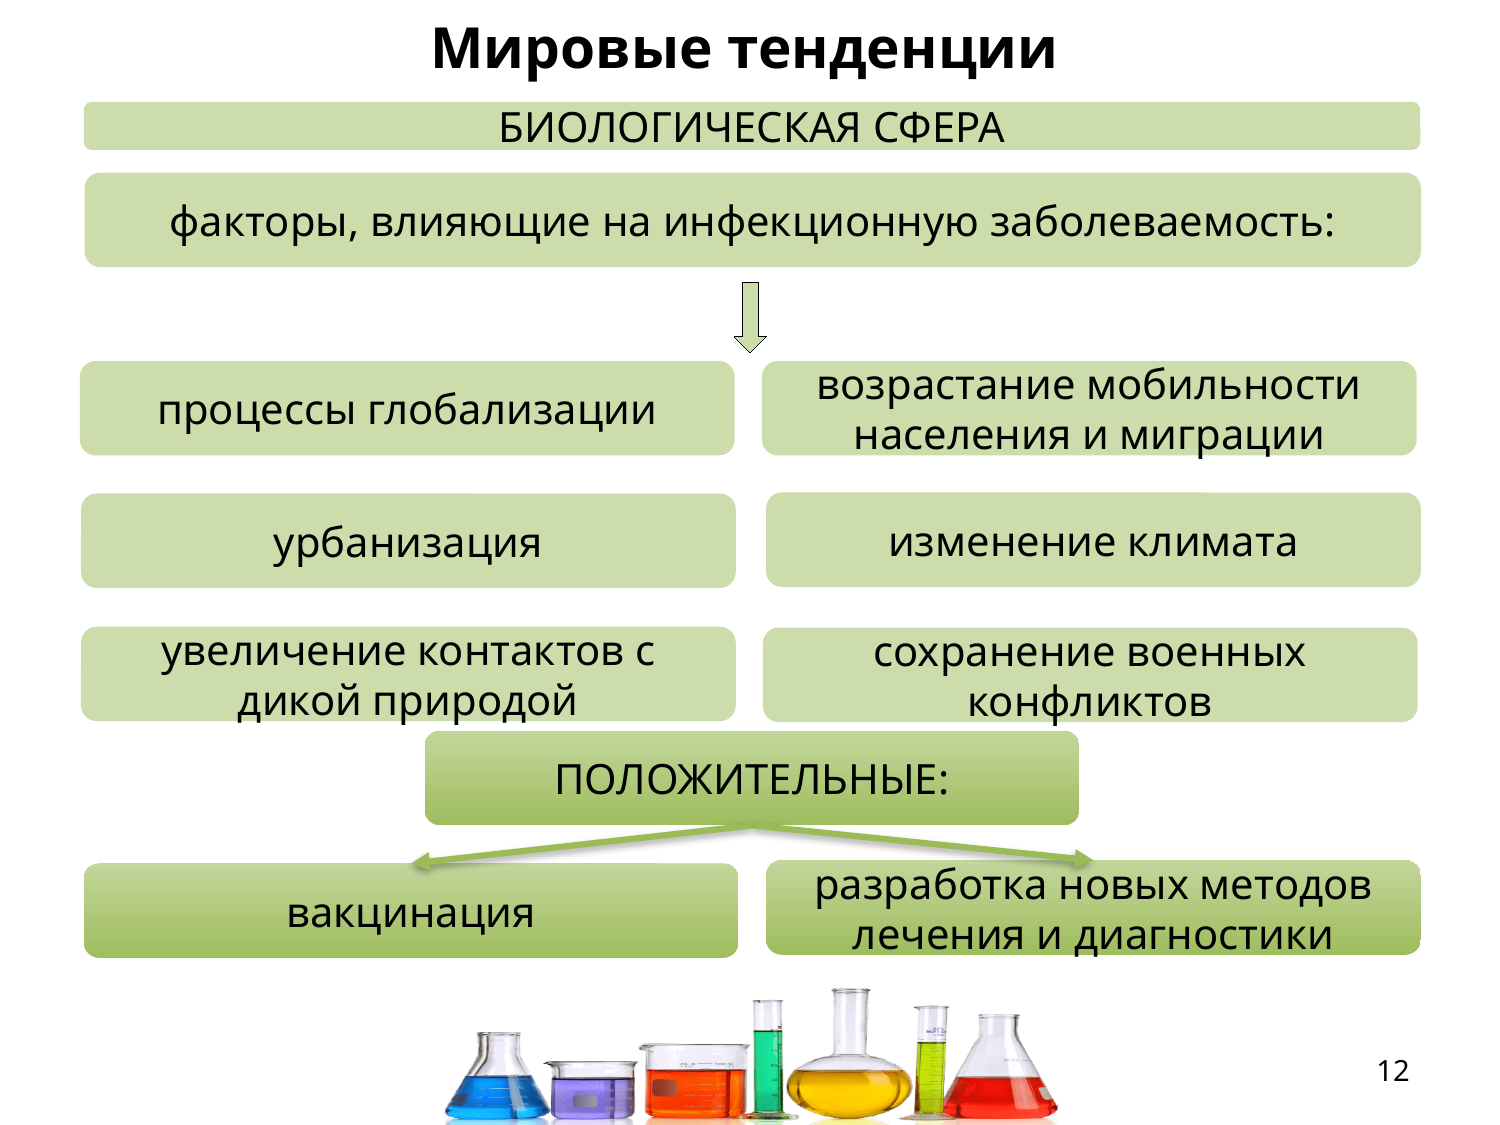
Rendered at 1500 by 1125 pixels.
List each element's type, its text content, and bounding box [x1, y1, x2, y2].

text_box процессы глобализации [79, 360, 735, 456]
text_box возрастание мобильности населения и миграции [761, 360, 1417, 456]
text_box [753, 825, 1094, 861]
picture [442, 982, 1058, 1125]
text_box БИОЛОГИЧЕСКАЯ СФЕРА [83, 101, 1421, 150]
text_box разработка новых методов лечения и диагностики [766, 860, 1421, 955]
text_box вакцинация [83, 863, 739, 958]
text_box ПОЛОЖИТЕЛЬНЫЕ: [424, 730, 1080, 823]
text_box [410, 825, 753, 864]
text_box урбанизация [80, 493, 736, 589]
text_box Мировые тенденции [77, 3, 1427, 87]
text_box сохранение военных конфликтов [762, 627, 1418, 723]
text_box [734, 282, 767, 353]
slide_number 12 [1074, 1042, 1425, 1103]
text_box увеличение контактов с дикой природой [80, 626, 736, 722]
text_box факторы, влияющие на инфекционную заболеваемость: [84, 172, 1422, 268]
text_box изменение климата [766, 492, 1421, 588]
